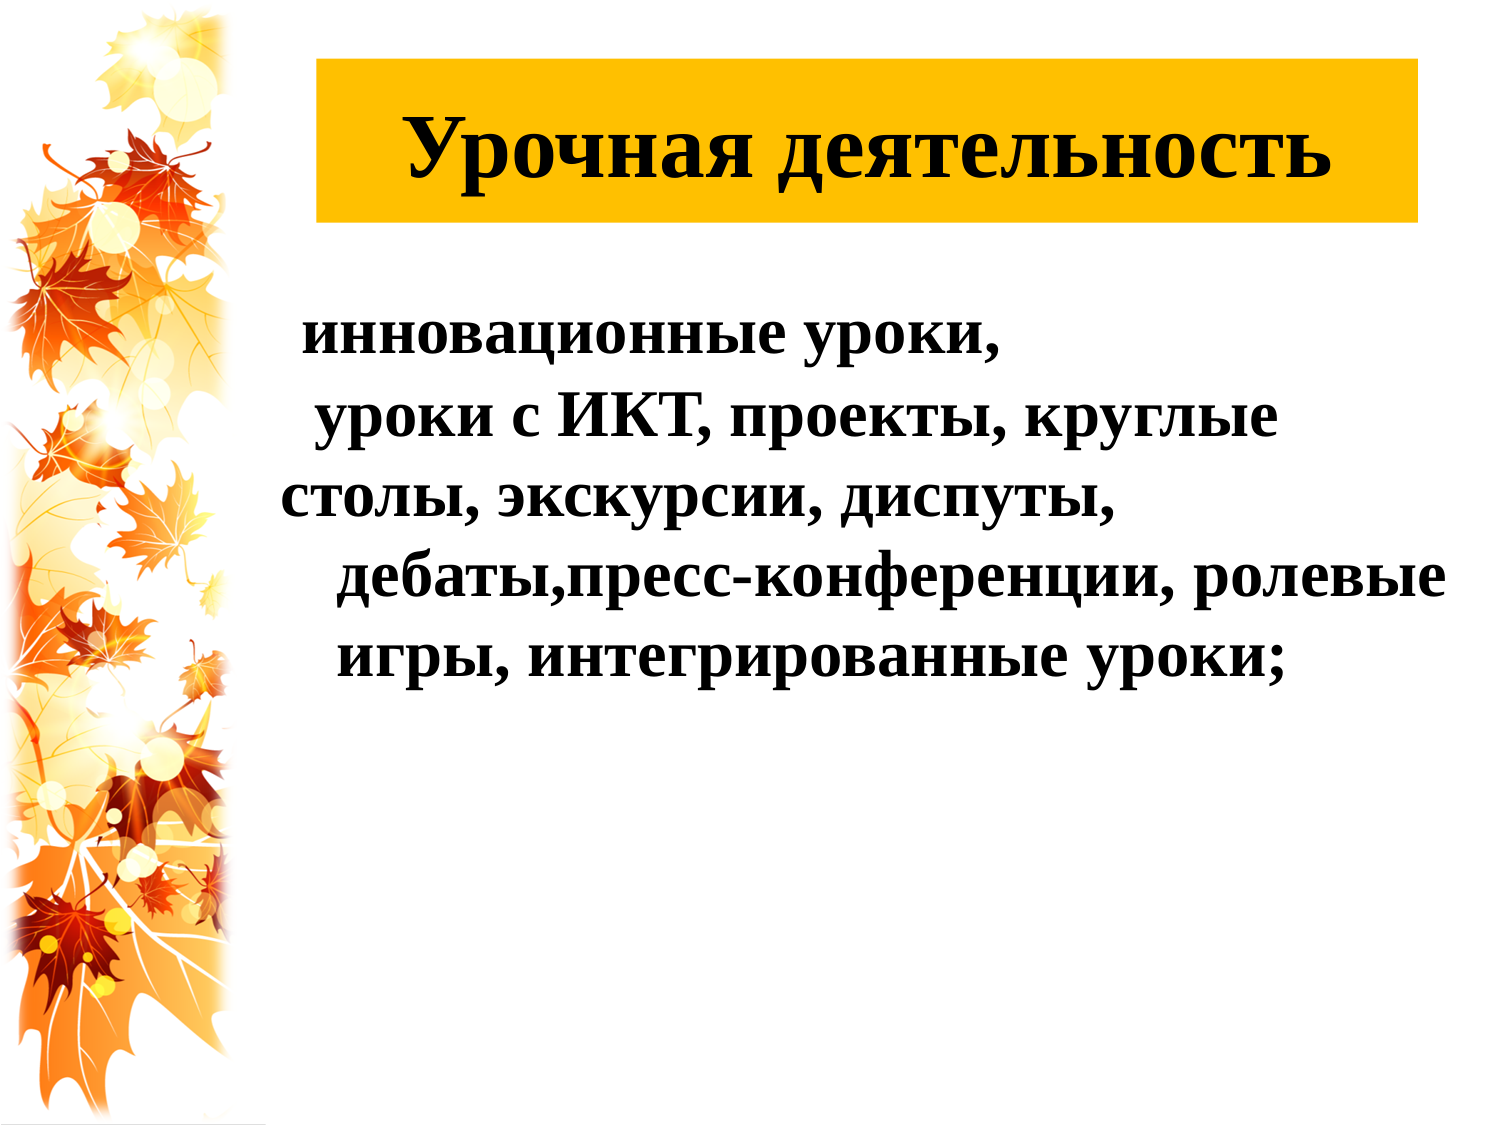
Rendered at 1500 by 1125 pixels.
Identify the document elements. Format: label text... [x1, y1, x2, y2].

list инновационные уроки, уроки с ИКТ, проекты, круглые столы, экскурсии, диспуты, дебаты,пресс-конференции, ролевые игры, интегрированные уроки; [265, 262, 1500, 1125]
title Урочная деятельность [316, 58, 1418, 223]
picture [0, 0, 1500, 1125]
